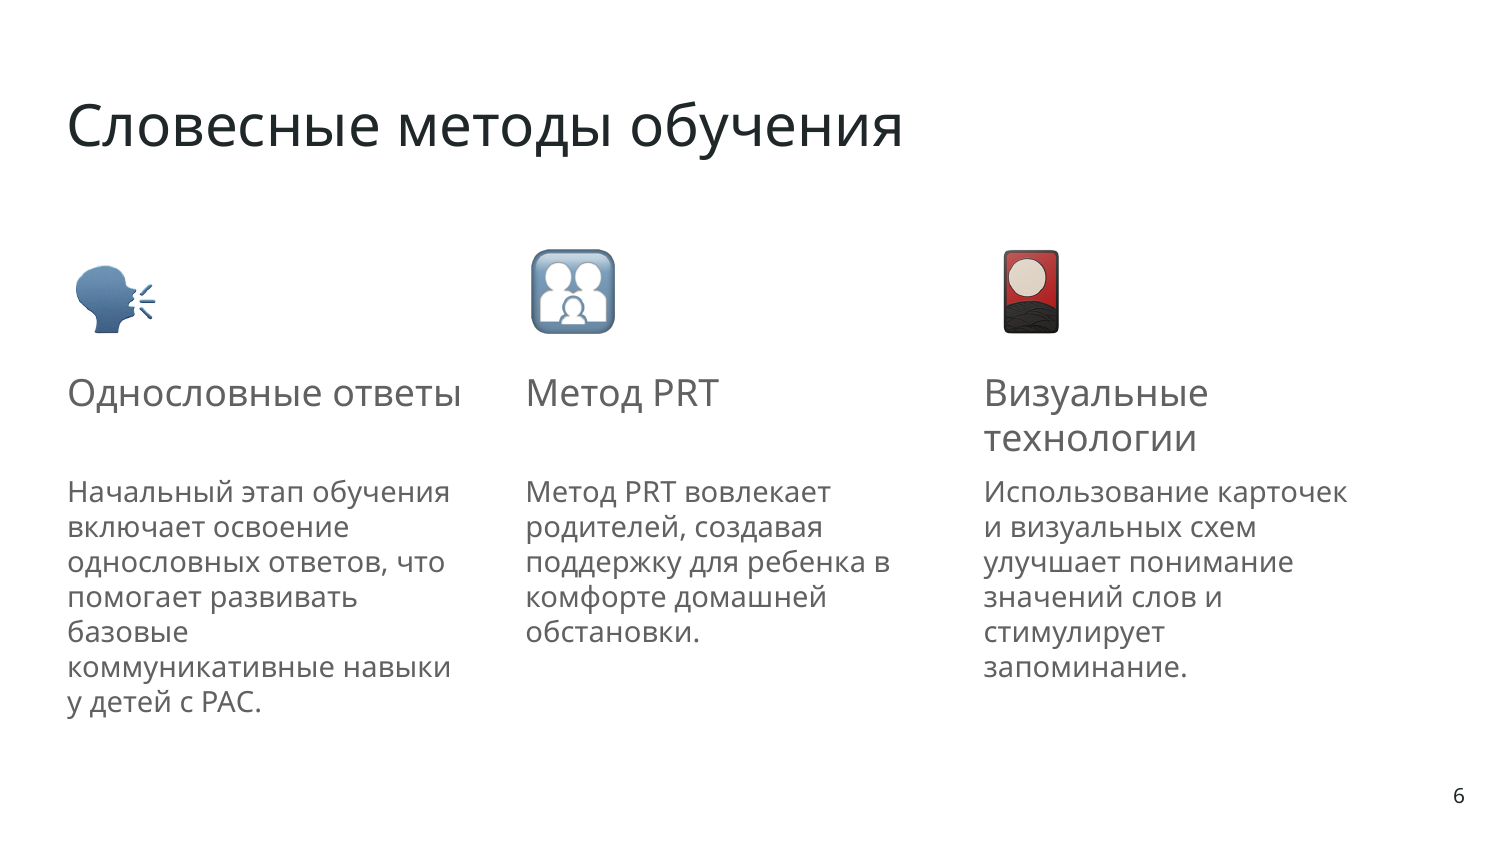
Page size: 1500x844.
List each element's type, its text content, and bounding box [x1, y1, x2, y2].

picture [72, 249, 157, 334]
slide_number ‹#› [1389, 764, 1480, 830]
text_box Однословные ответы [52, 354, 510, 417]
text_box Начальный этап обучения включает освоение однословных ответов, что помогает развивать базовые коммуникативные навыки у детей с РАС. [52, 458, 469, 667]
title Словесные методы обучения [51, 72, 1449, 167]
picture [530, 249, 615, 334]
text_box Использование карточек и визуальных схем улучшает понимание значений слов и стимулирует запоминание. [968, 458, 1386, 667]
text_box Метод PRT [510, 354, 968, 417]
text_box Визуальные технологии [968, 354, 1428, 417]
text_box Метод PRT вовлекает родителей, создавая поддержку для ребенка в комфорте домашней обстановки. [510, 458, 927, 667]
picture [989, 249, 1074, 334]
